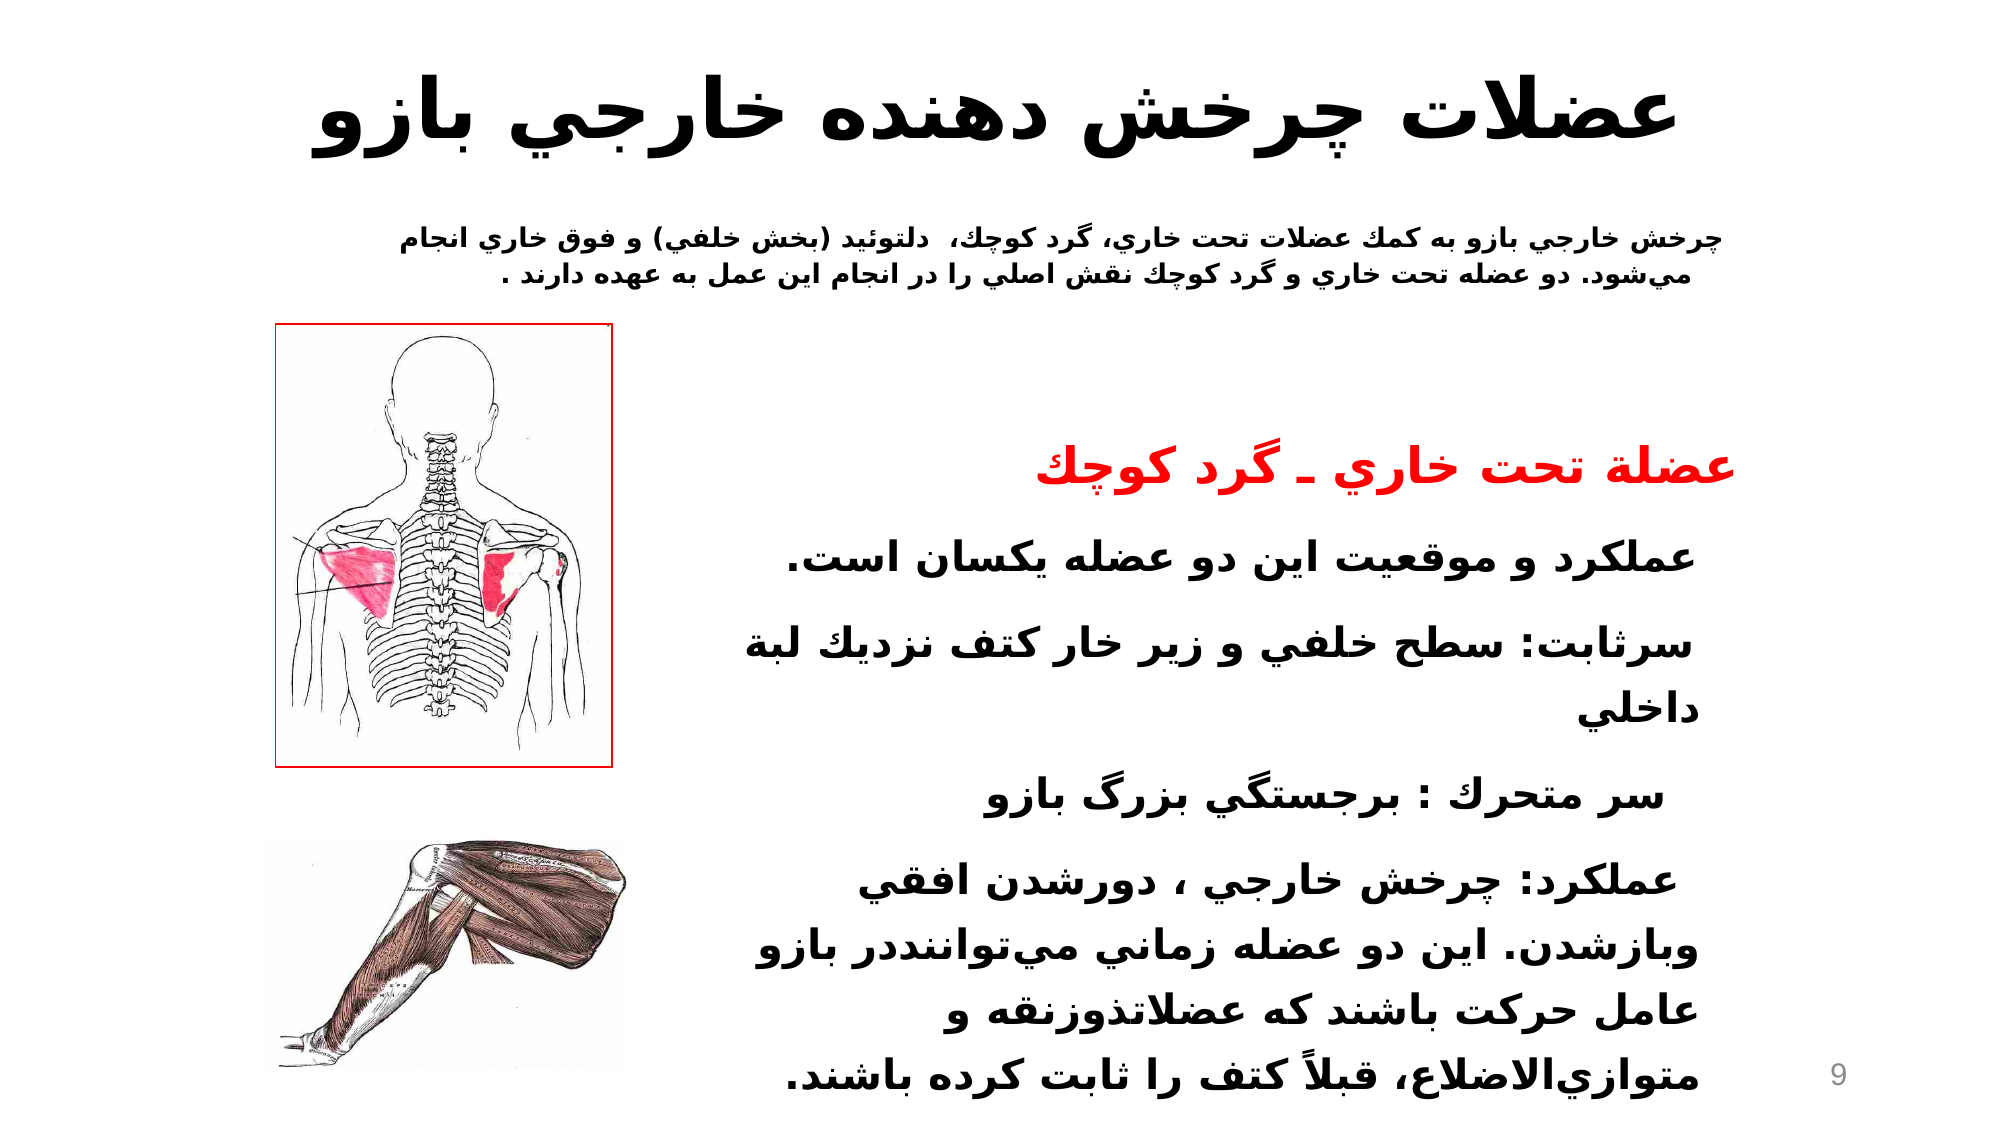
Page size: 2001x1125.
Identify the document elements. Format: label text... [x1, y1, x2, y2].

title عضلات چرخش دهنده خارجي بازو [100, 47, 1900, 275]
list عضلة تحت خاري ـ گرد كوچك عملكرد و موقعيت اين دو عضله يكسان است. سرثابت: سطح خلفي و زير خار كتف نزديك لبة داخلي سر متحرك : برجستگي بزرگ بازو عملکرد: چرخش خارجي ، دورشدن افقي وبازشدن. اين دو عضله زماني مي‌تواننددر بازو عامل حركت باشند كه عضلاتذوزنقه و متوازي‌الاضلاع، قبلاً كتف را ثابت كرده باشند. [676, 432, 1754, 1012]
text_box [263, 324, 627, 1068]
slide_number 9 [1412, 1042, 1863, 1103]
list چرخش خارجي بازو به كمك عضلات تحت خاري، گرد كوچك، دلتوئيد (بخش خلفي) و فوق خاري انجام مي‌شود. دو عضله تحت خاري و گرد كوچك نقش اصلي را در انجام اين عمل به عهده دارند . [301, 162, 1739, 388]
